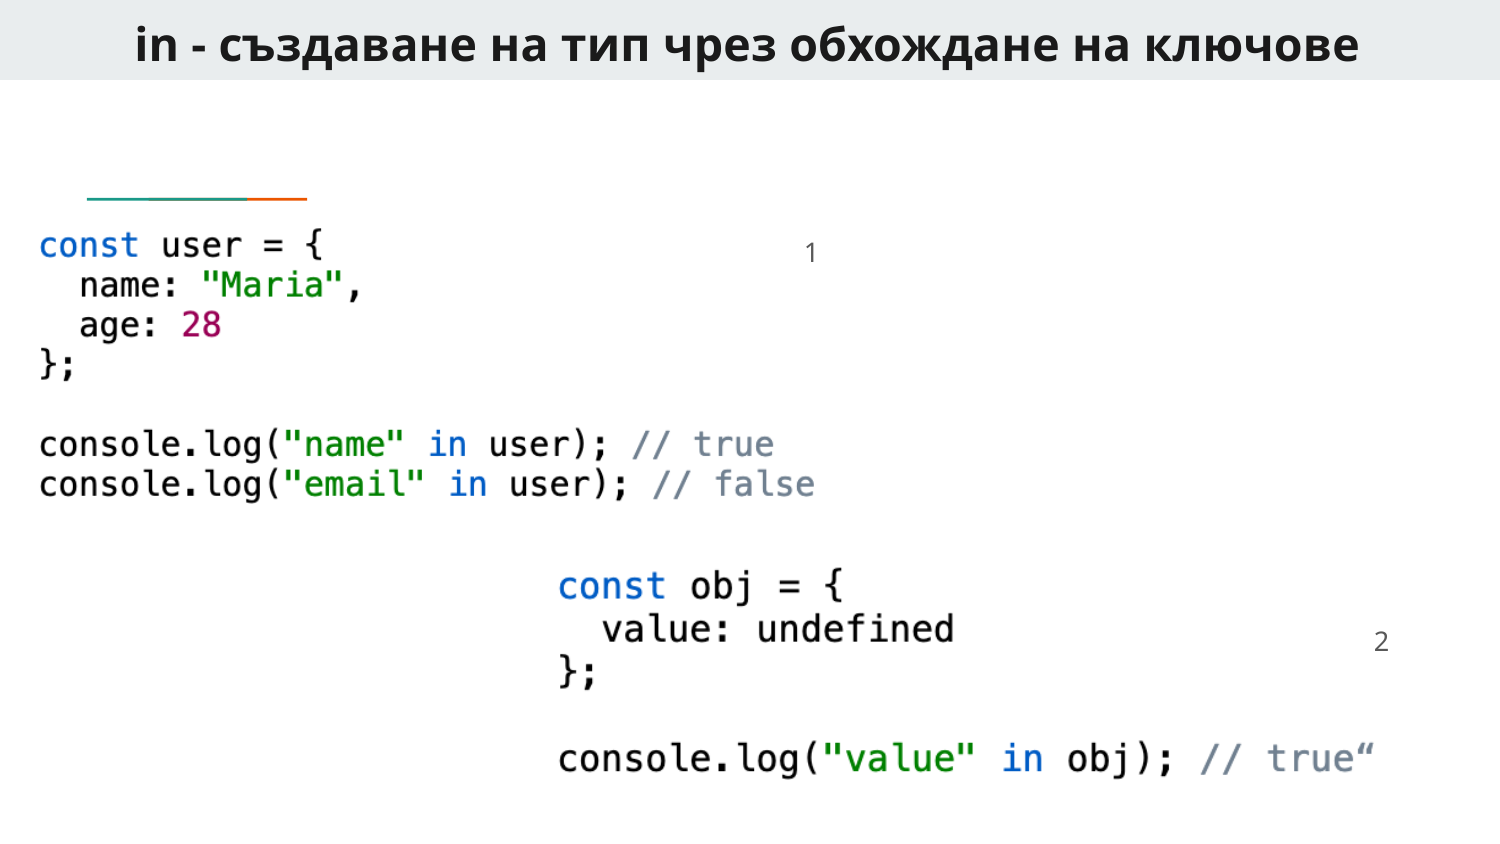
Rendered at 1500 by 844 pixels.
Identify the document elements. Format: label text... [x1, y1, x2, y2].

picture [536, 537, 1482, 828]
title in - създаване на тип чрез обхождане на ключове [119, 0, 1381, 88]
picture [22, 209, 909, 505]
